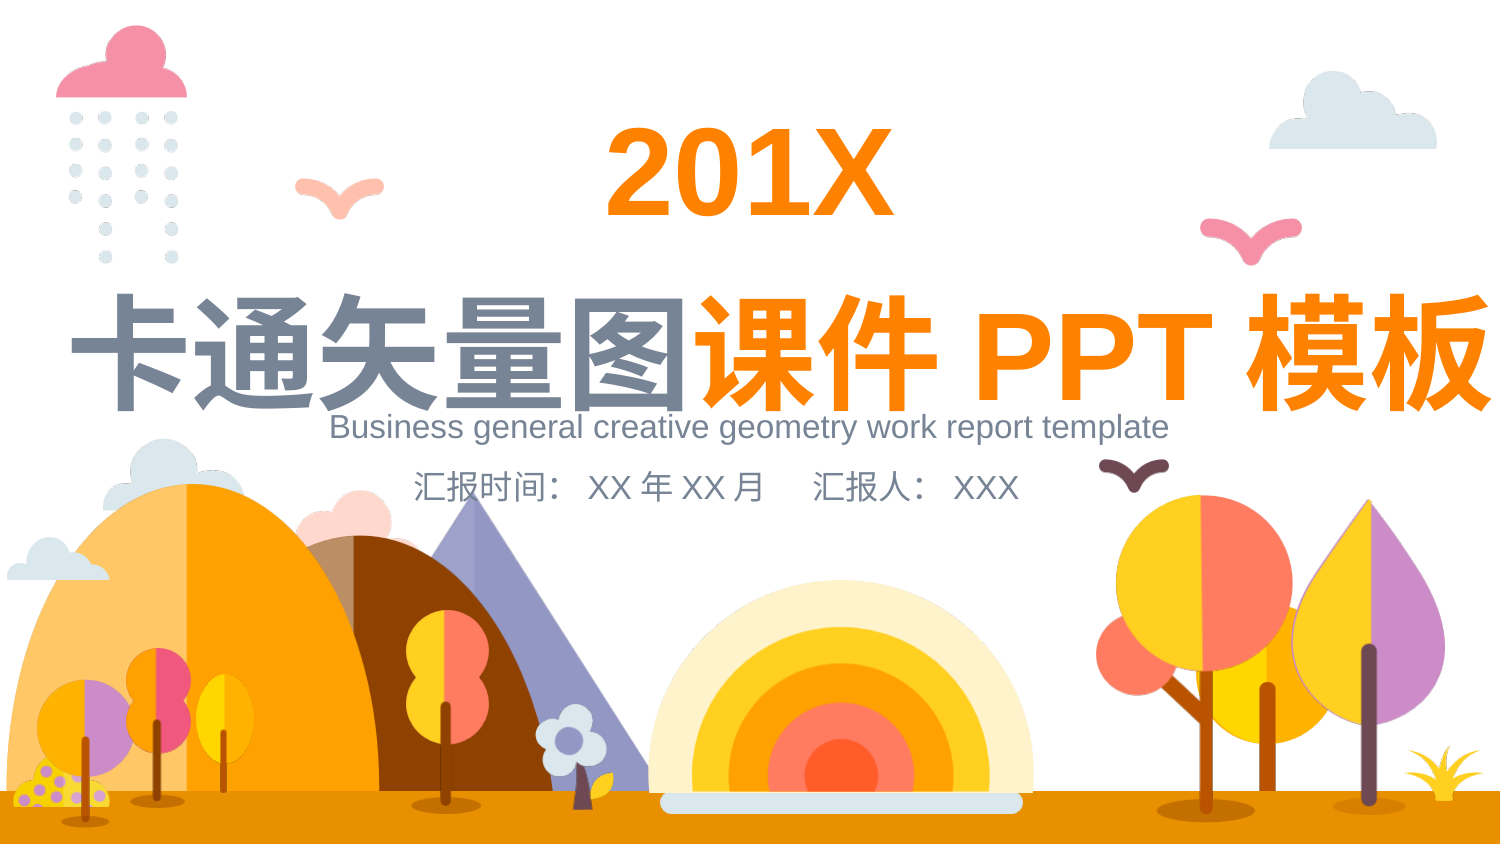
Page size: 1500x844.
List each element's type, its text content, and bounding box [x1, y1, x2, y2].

picture [68, 111, 113, 279]
text_box 汇报时间：XX年XX月 汇报人：XXX [339, 458, 1094, 514]
text_box 201X [580, 82, 920, 248]
text_box Business general creative geometry work report template [0, 398, 1500, 453]
picture [295, 178, 384, 220]
picture [56, 25, 187, 98]
picture [1099, 459, 1170, 493]
picture [1035, 494, 1500, 844]
picture [1200, 218, 1302, 266]
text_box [642, 580, 1035, 844]
picture [1268, 71, 1438, 149]
picture [0, 438, 669, 844]
text_box 卡通矢量图课件PPT模板 [37, 268, 1500, 398]
picture [134, 111, 179, 279]
